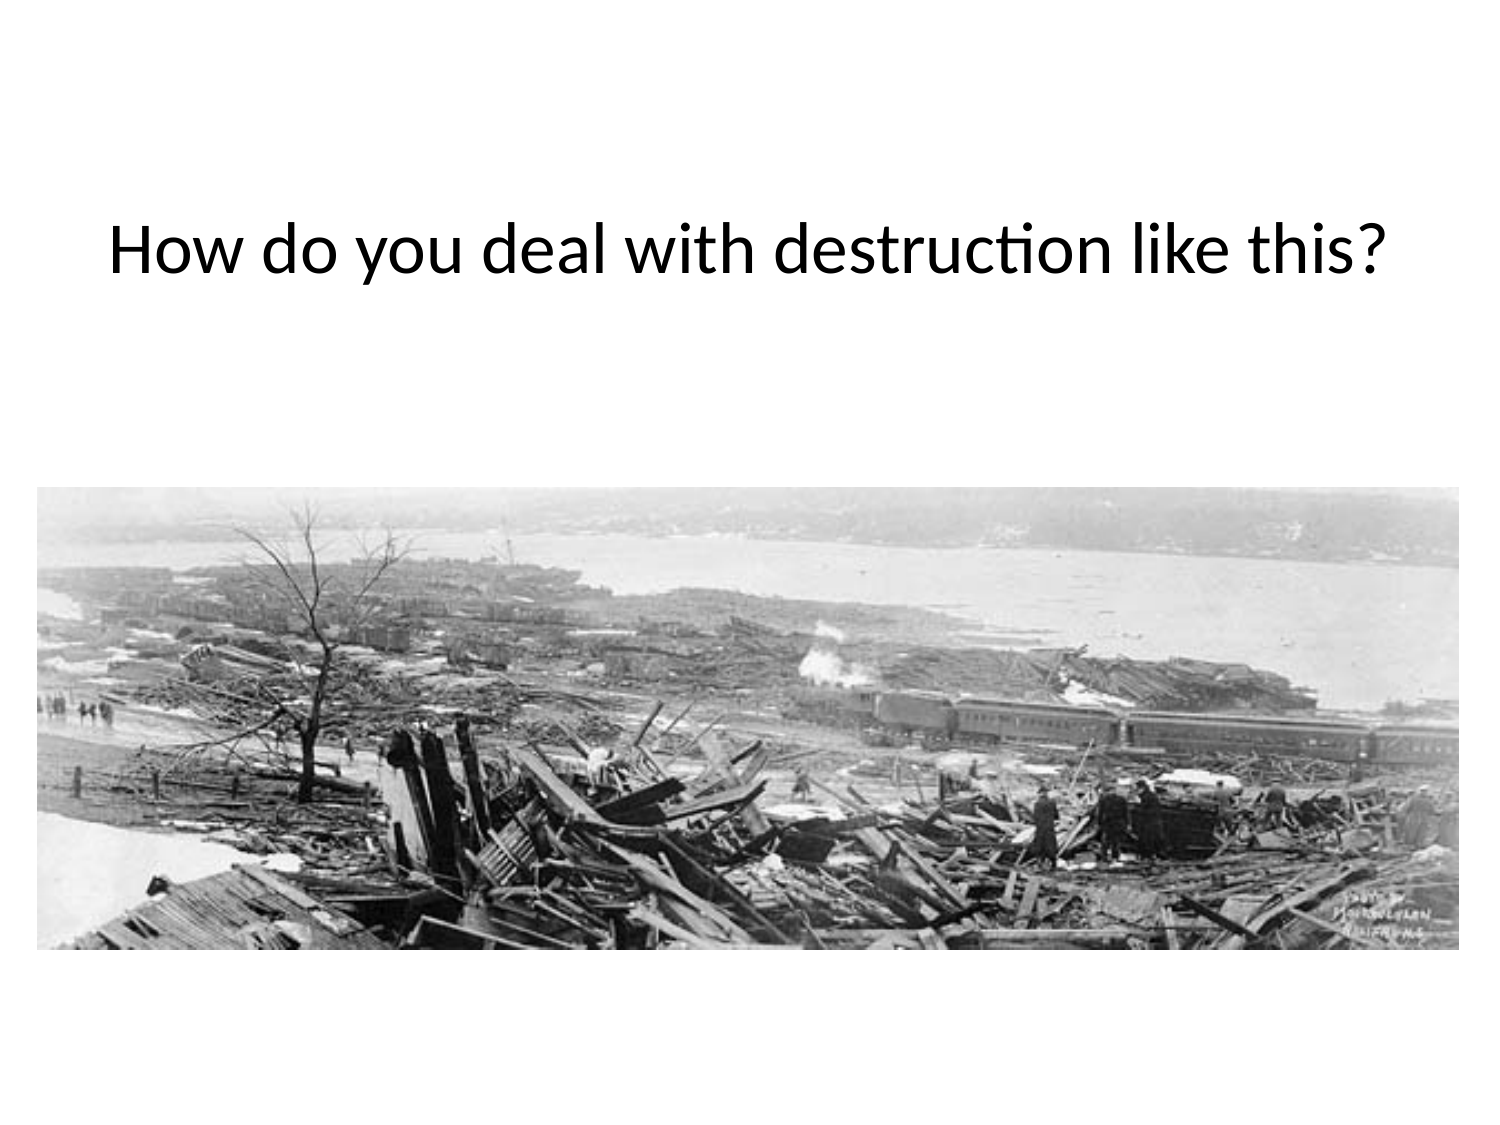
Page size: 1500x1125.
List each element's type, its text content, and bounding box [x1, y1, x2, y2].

title How do you deal with destruction like this? [75, 149, 1425, 338]
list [37, 487, 1459, 950]
